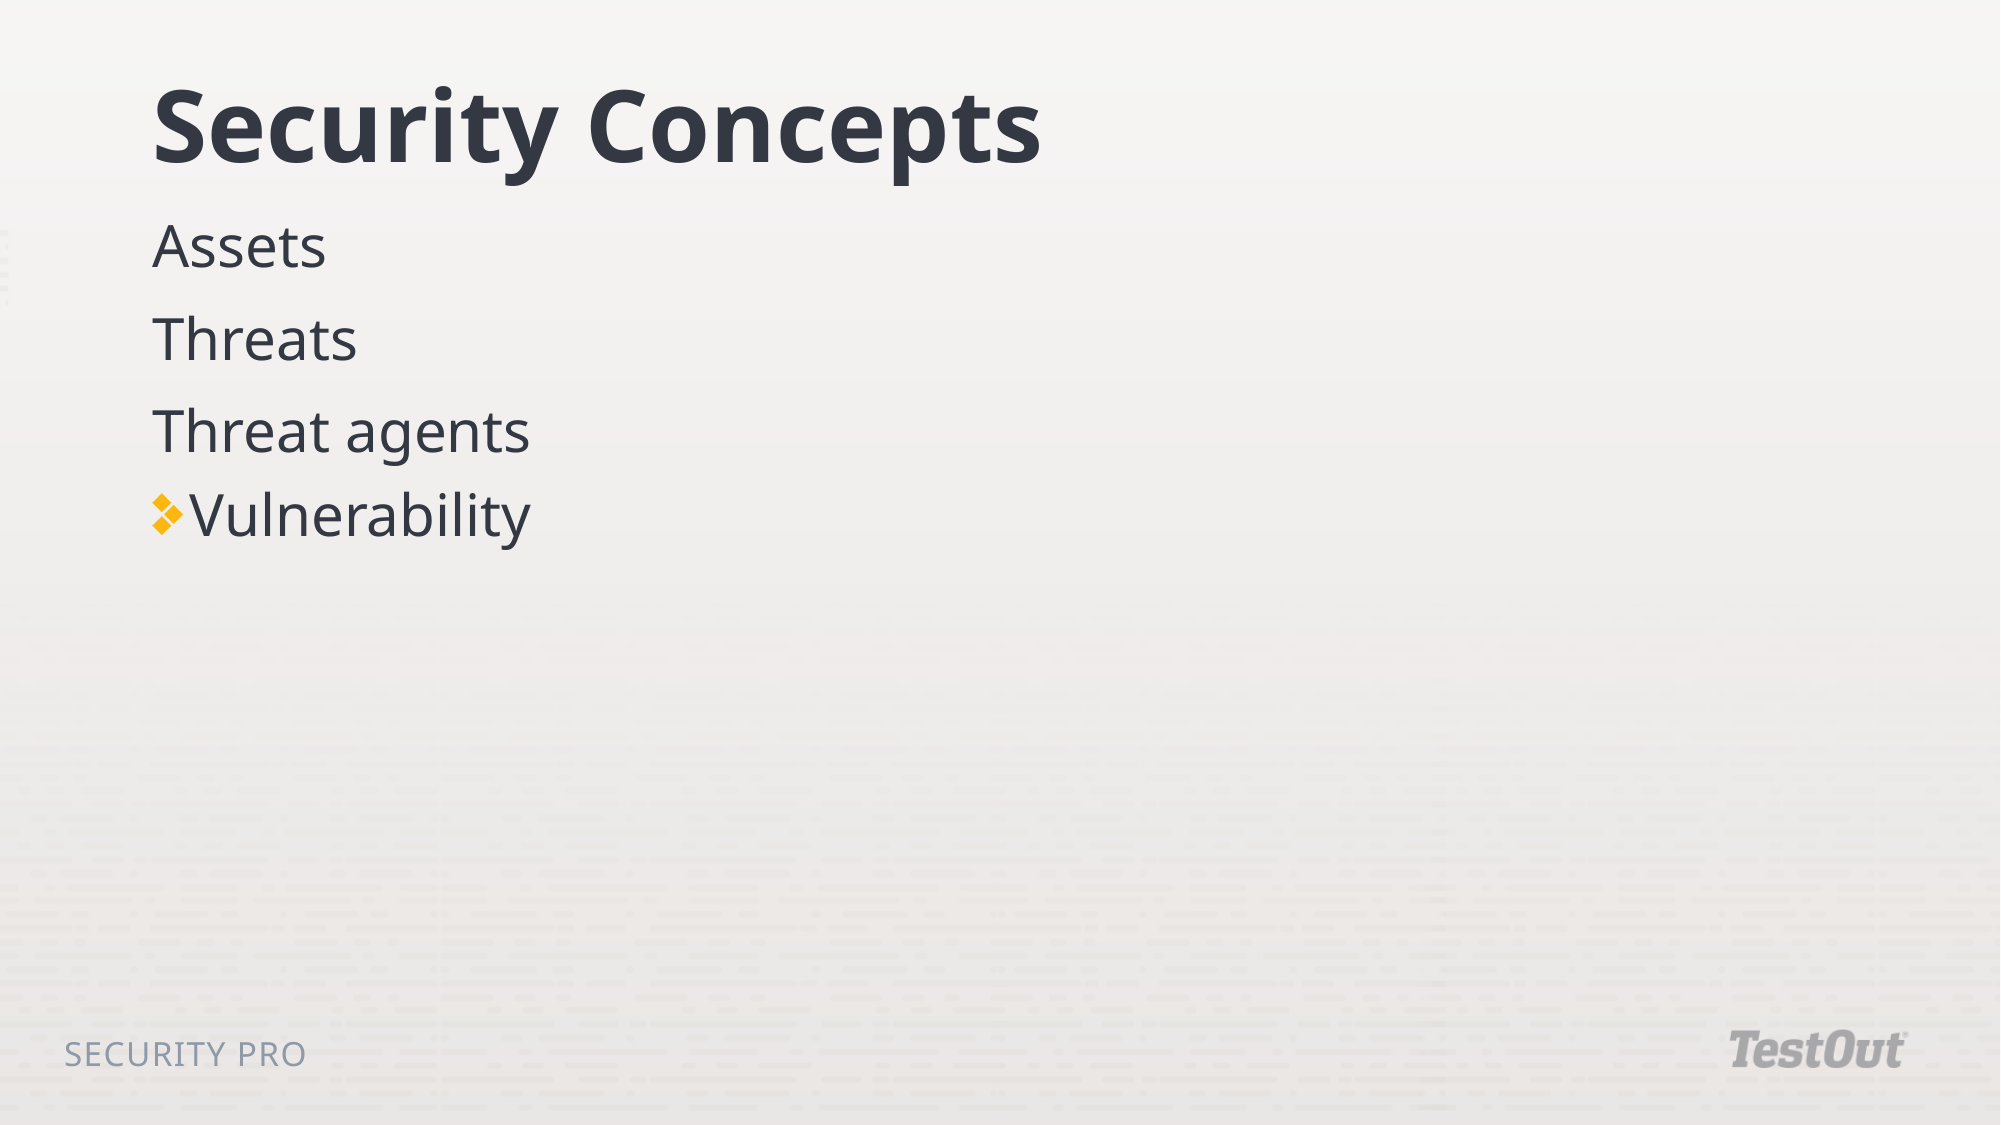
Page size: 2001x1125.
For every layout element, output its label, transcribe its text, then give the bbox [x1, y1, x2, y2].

title Security Concepts [137, 49, 1863, 210]
list Security Pro [64, 1032, 666, 1079]
list Assets Threats Threat agents Vulnerability [137, 210, 1863, 1000]
picture [0, 0, 2001, 1125]
